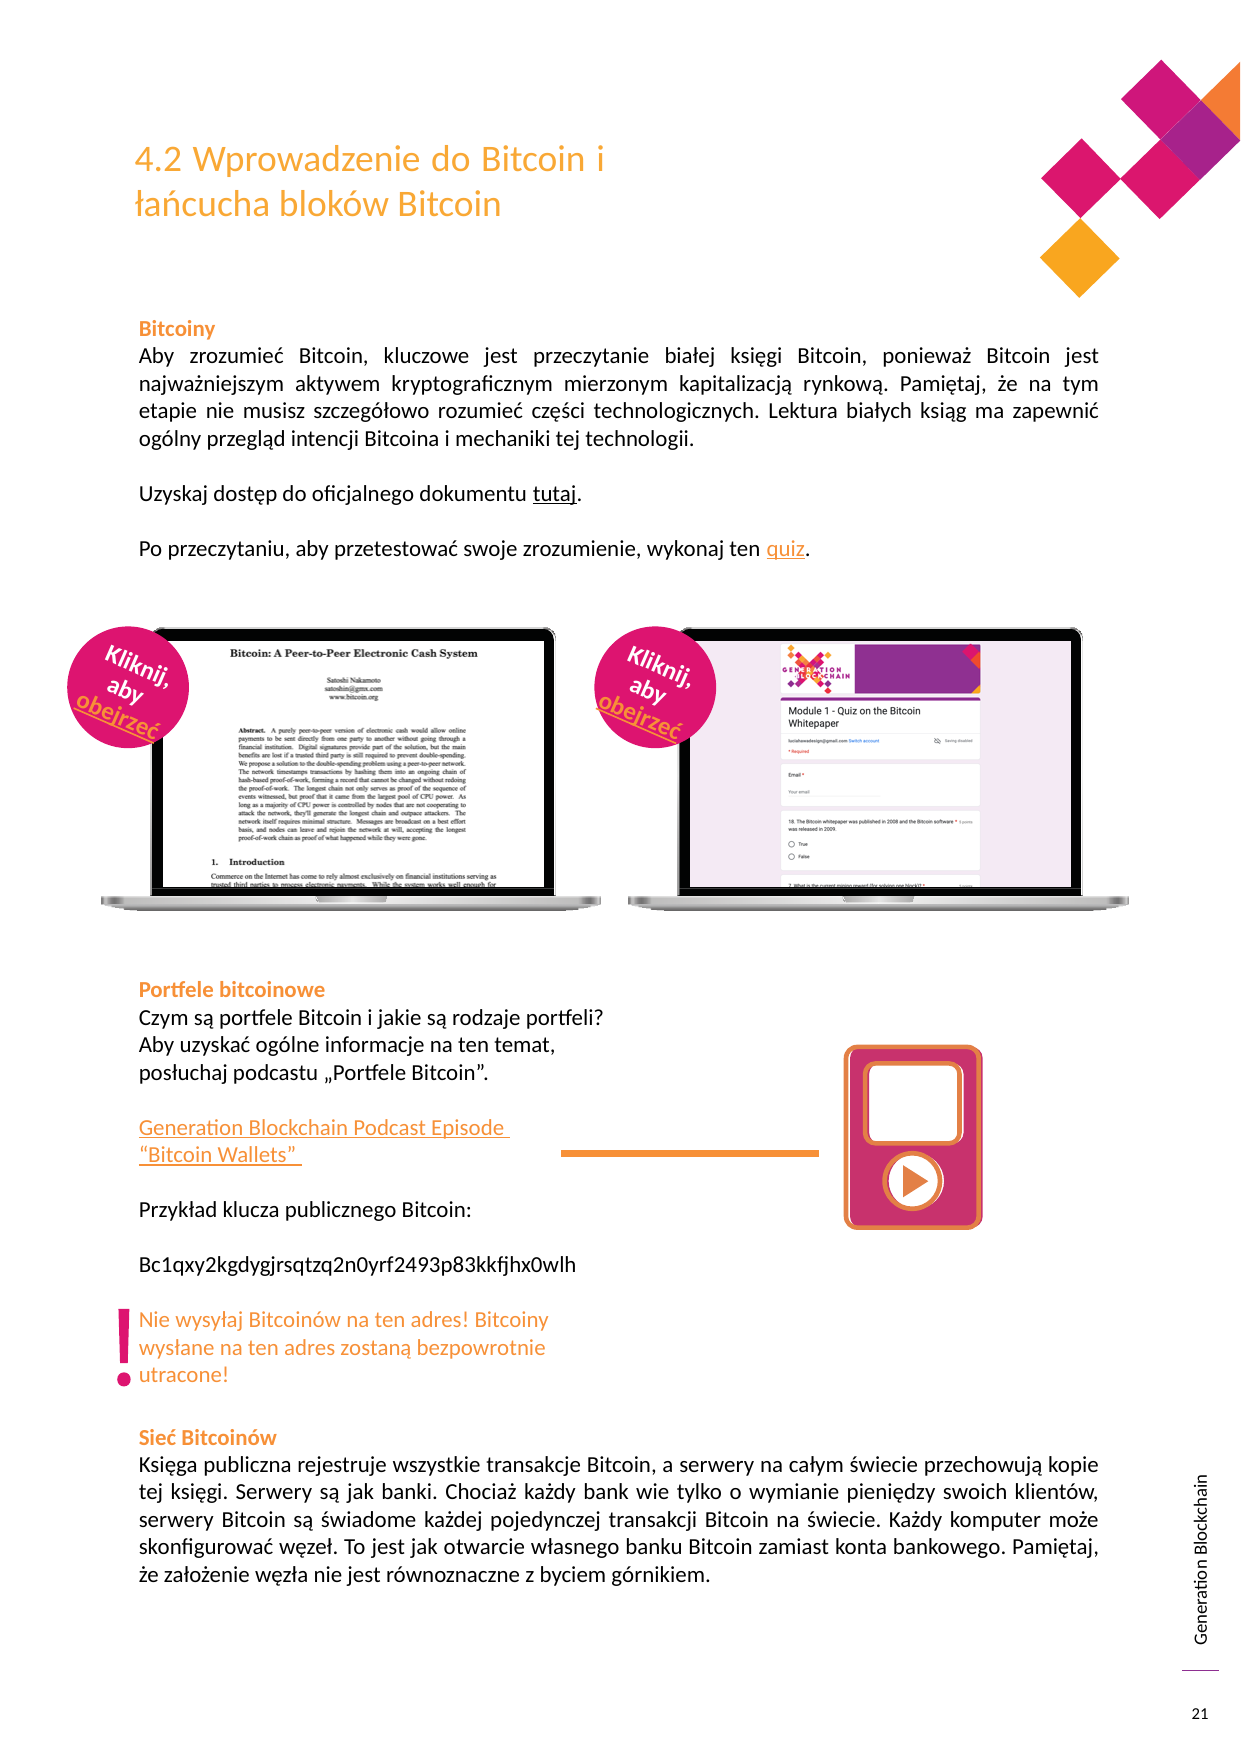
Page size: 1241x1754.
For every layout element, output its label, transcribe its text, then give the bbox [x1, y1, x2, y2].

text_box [587, 626, 723, 749]
slide_number 21 [1169, 1674, 1231, 1751]
text_box Sieć Bitcoinów Księga publiczna rejestruje wszystkie transakcje Bitcoin, a serwery na całym świecie przechowują kopie tej księgi. Serwery są jak banki. Chociaż każdy bank wie tylko o wymianie pieniędzy swoich klientów, serwery Bitcoin są świadome każdej pojedynczej transakcji Bitcoin na świecie. Każdy komputer może skonfigurować węzeł. To jest jak otwarcie własnego banku Bitcoin zamiast konta bankowego. Pamiętaj, że założenie węzła nie jest równoznaczne z byciem górnikiem. [123, 1414, 1116, 1727]
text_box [843, 1044, 983, 1230]
picture [690, 641, 1071, 887]
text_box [101, 627, 601, 911]
text_box [118, 1308, 130, 1364]
text_box 4.2 Wprowadzenie do Bitcoin i łańcucha bloków Bitcoin [119, 126, 620, 205]
picture [163, 641, 544, 887]
text_box Portfele bitcoinowe Czym są portfele Bitcoin i jakie są rodzaje portfeli? Aby uzyskać ogólne informacje na ten temat, posłuchaj podcastu „Portfele Bitcoin”. Generation Blockchain Podcast Episode “Bitcoin Wallets” Przykład klucza publicznego Bitcoin: Bc1qxy2kgdygjrsqtzq2n0yrf2493p83kkfjhx0wlh Nie wysyłaj Bitcoinów na ten adres! Bitcoiny wysłane na ten adres zostaną bezpowrotnie utracone! [123, 967, 621, 1397]
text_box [628, 627, 1129, 911]
text_box [117, 1372, 131, 1387]
text_box Bitcoiny Aby zrozumieć Bitcoin, kluczowe jest przeczytanie białej księgi Bitcoin, ponieważ Bitcoin jest najważniejszym aktywem kryptograficznym mierzonym kapitalizacją rynkową. Pamiętaj, że na tym etapie nie musisz szczegółowo rozumieć części technologicznych. Lektura białych ksiąg ma zapewnić ogólny przegląd intencji Bitcoina i mechaniki tej technologii. Uzyskaj dostęp do oficjalnego dokumentu tutaj. Po przeczytaniu, aby przetestować swoje zrozumienie, wykonaj ten quiz. [123, 305, 1116, 618]
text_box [65, 626, 201, 749]
